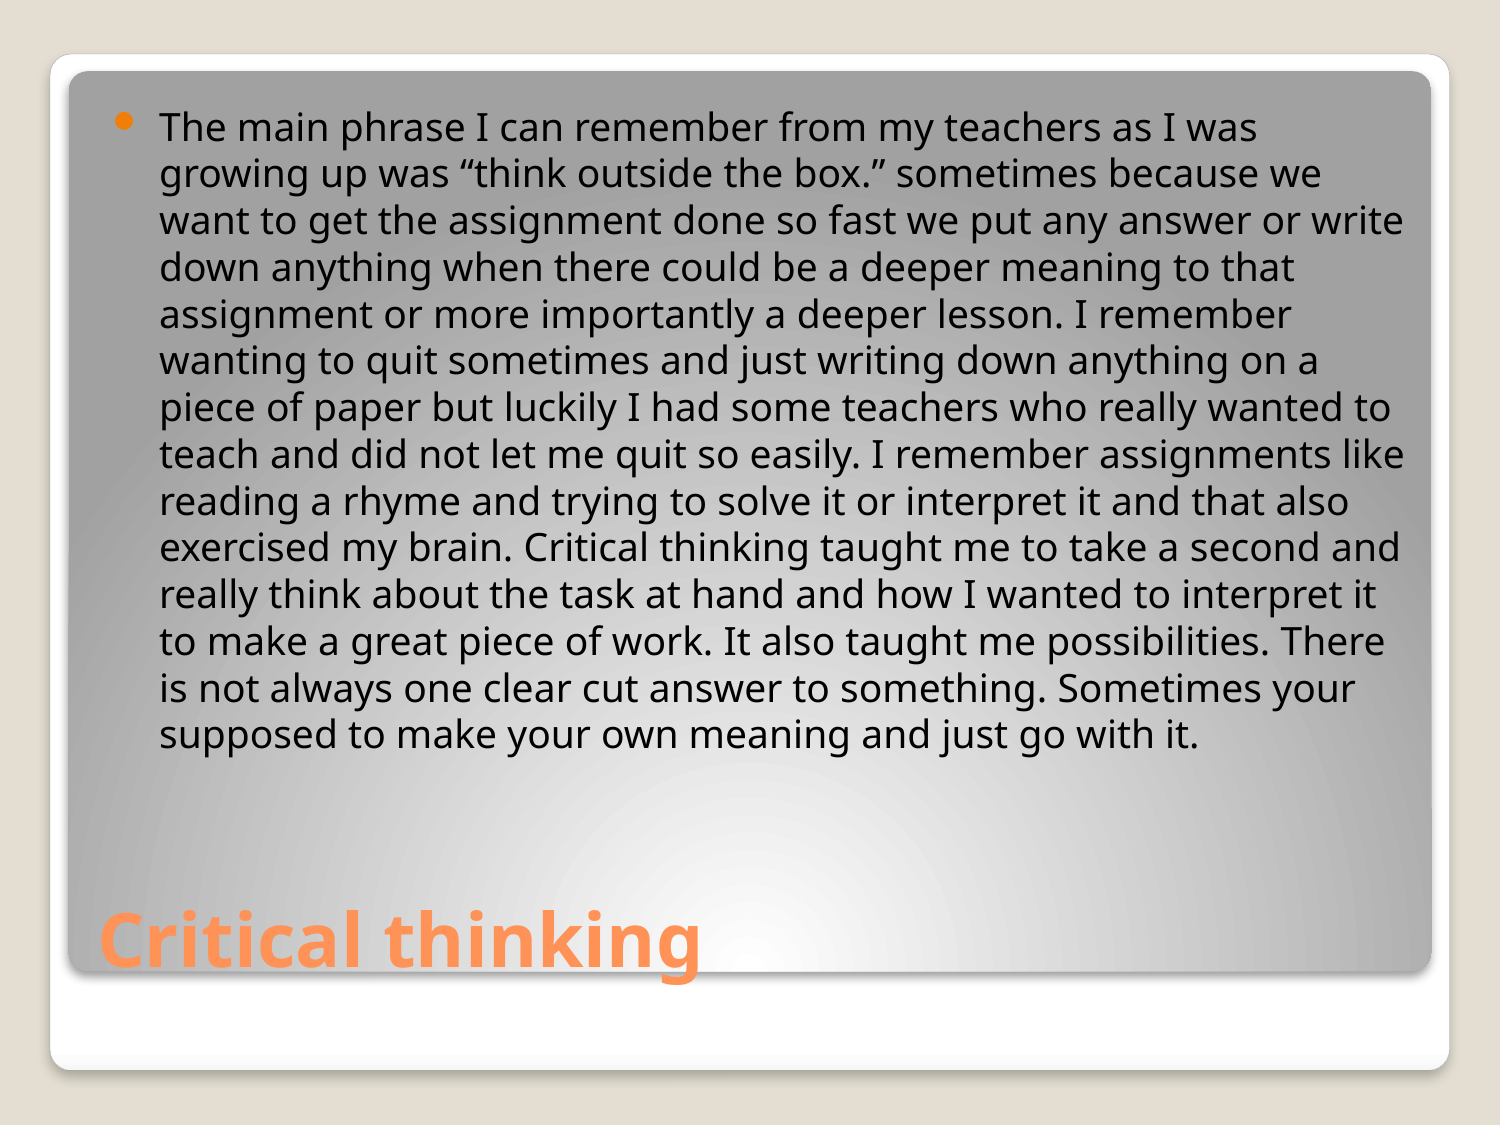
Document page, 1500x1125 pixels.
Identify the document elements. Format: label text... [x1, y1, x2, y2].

title Critical thinking [82, 817, 1425, 990]
list The main phrase I can remember from my teachers as I was growing up was “think outside the box.” sometimes because we want to get the assignment done so fast we put any answer or write down anything when there could be a deeper meaning to that assignment or more importantly a deeper lesson. I remember wanting to quit sometimes and just writing down anything on a piece of paper but luckily I had some teachers who really wanted to teach and did not let me quit so easily. I remember assignments like reading a rhyme and trying to solve it or interpret it and that also exercised my brain. Critical thinking taught me to take a second and really think about the task at hand and how I wanted to interpret it to make a great piece of work. It also taught me possibilities. There is not always one clear cut answer to something. Sometimes your supposed to make your own meaning and just go with it. [82, 86, 1425, 774]
